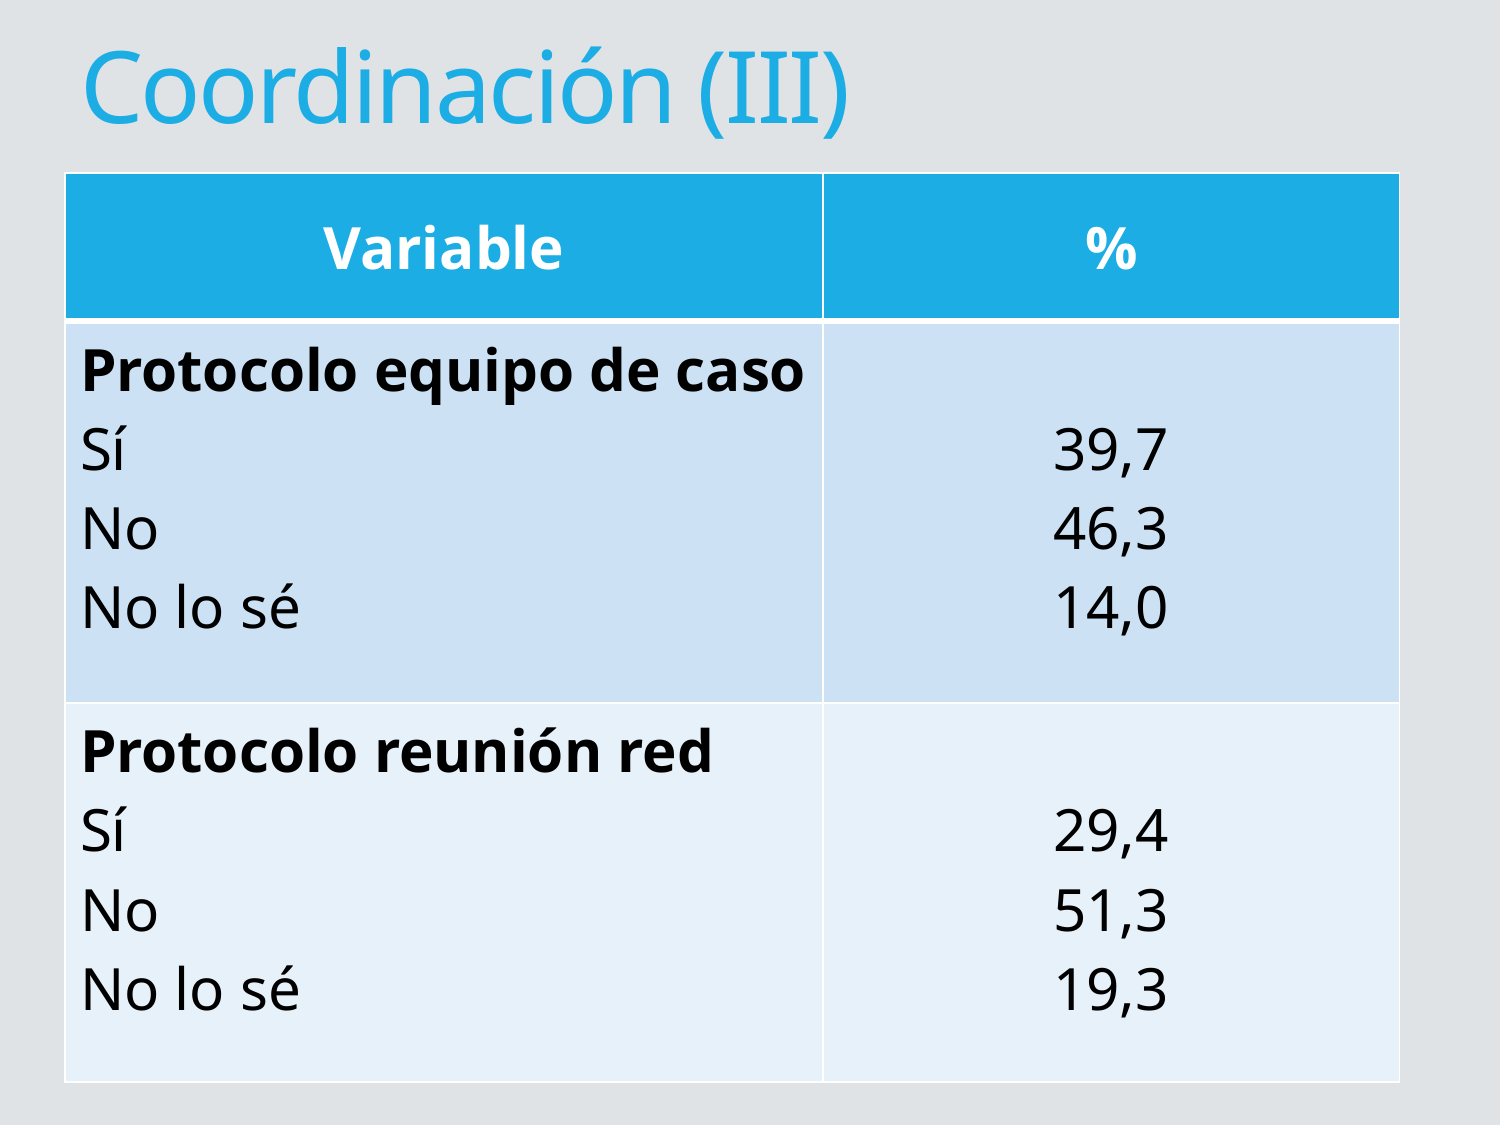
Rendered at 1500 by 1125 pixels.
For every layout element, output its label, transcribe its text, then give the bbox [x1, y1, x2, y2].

table_cell 39,7 46,3 14,0 [824, 324, 1399, 702]
text_box Coordinación (III) [64, 1, 1391, 173]
table_cell Protocolo reunión red Sí No No lo sé [66, 704, 822, 1081]
table_header % [824, 174, 1399, 318]
table_header Variable [66, 174, 822, 318]
table_cell 29,4 51,3 19,3 [824, 704, 1399, 1081]
table_cell Protocolo equipo de caso Sí No No lo sé [66, 324, 822, 702]
